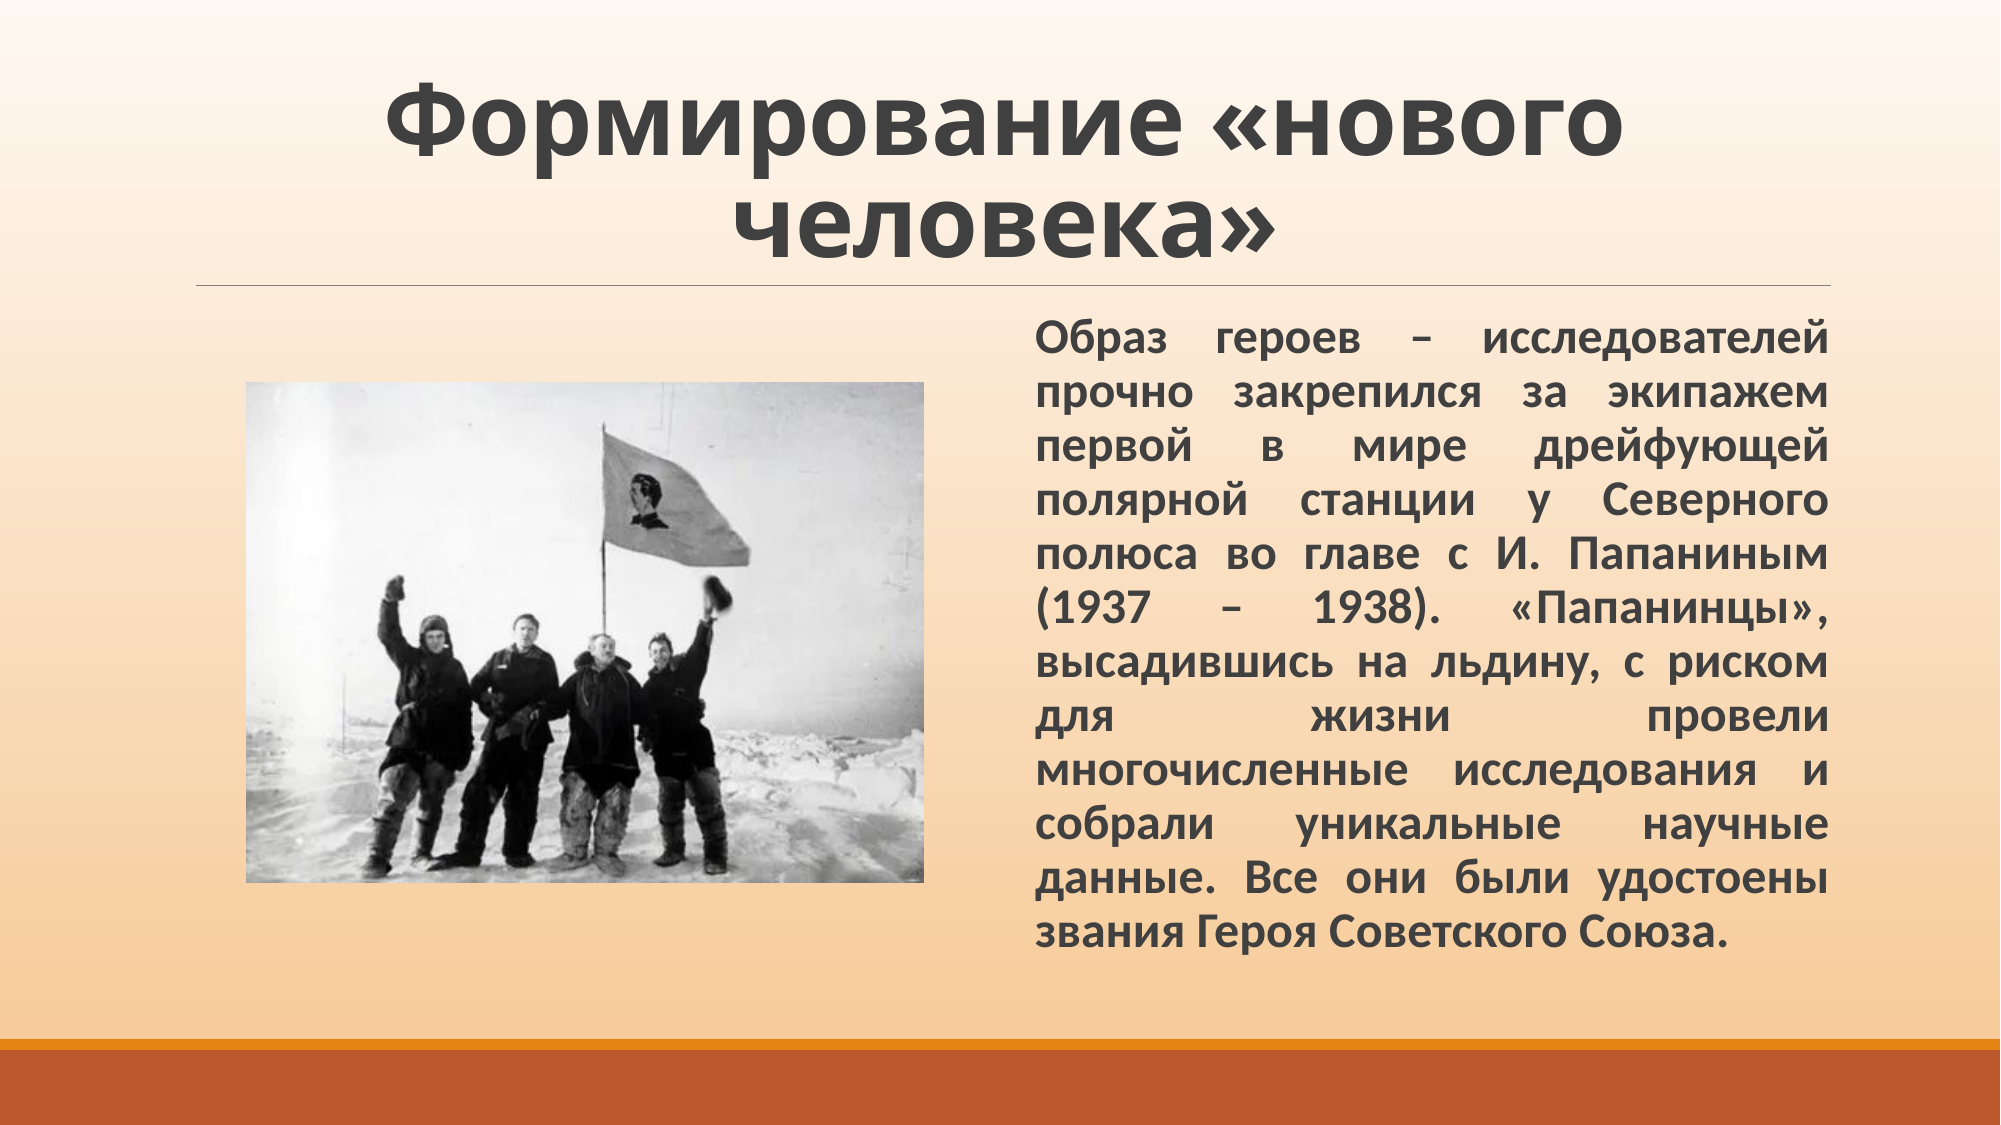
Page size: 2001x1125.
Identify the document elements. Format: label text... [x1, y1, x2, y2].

list Образ героев – исследователей прочно закрепился за экипажем первой в мире дрейфующей полярной станции у Северного полюса во главе с И. Папаниным (1937 – 1938). «Папанинцы», высадившись на льдину, с риском для жизни провели многочисленные исследования и собрали уникальные научные данные. Все они были удостоены звания Героя Советского Союза. [1020, 302, 1830, 963]
title Формирование «нового человека» [180, 47, 1830, 285]
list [246, 382, 924, 884]
